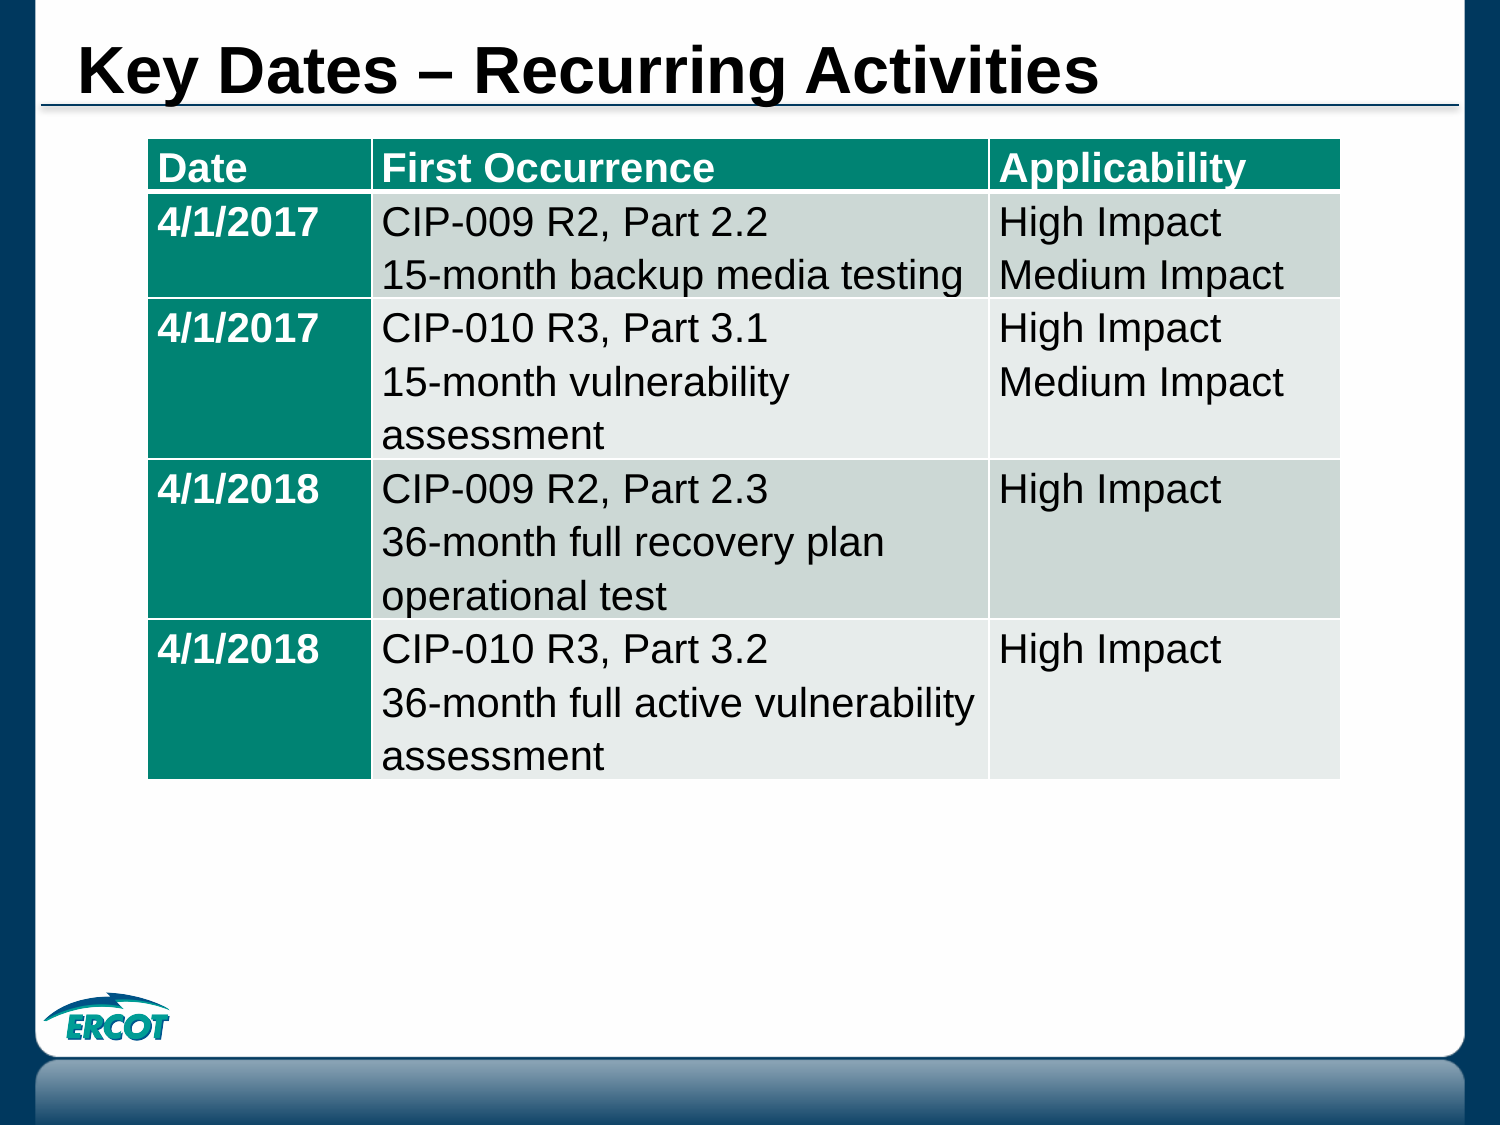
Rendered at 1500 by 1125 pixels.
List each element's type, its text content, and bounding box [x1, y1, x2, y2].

table_cell 4/1/2017 [148, 299, 371, 458]
table_header Applicability [990, 139, 1340, 189]
table_cell 4/1/2018 [148, 460, 371, 618]
table_cell High Impact Medium Impact [990, 299, 1340, 458]
table_cell High Impact [990, 460, 1340, 618]
table_cell CIP-010 R3, Part 3.1 15-month vulnerability assessment [373, 299, 988, 458]
table_cell 4/1/2017 [148, 194, 371, 297]
table_header Date [148, 139, 371, 189]
table_cell CIP-009 R2, Part 2.3 36-month full recovery plan operational test [373, 460, 988, 618]
table_cell High Impact Medium Impact [990, 194, 1340, 297]
table_cell CIP-009 R2, Part 2.2 15-month backup media testing [373, 194, 988, 297]
picture [35, 0, 1465, 1125]
table_cell High Impact [990, 620, 1340, 779]
table_header First Occurrence [373, 139, 988, 189]
title Key Dates – Recurring Activities [62, 29, 1448, 106]
table_cell CIP-010 R3, Part 3.2 36-month full active vulnerability assessment [373, 620, 988, 779]
table_cell 4/1/2018 [148, 620, 371, 779]
